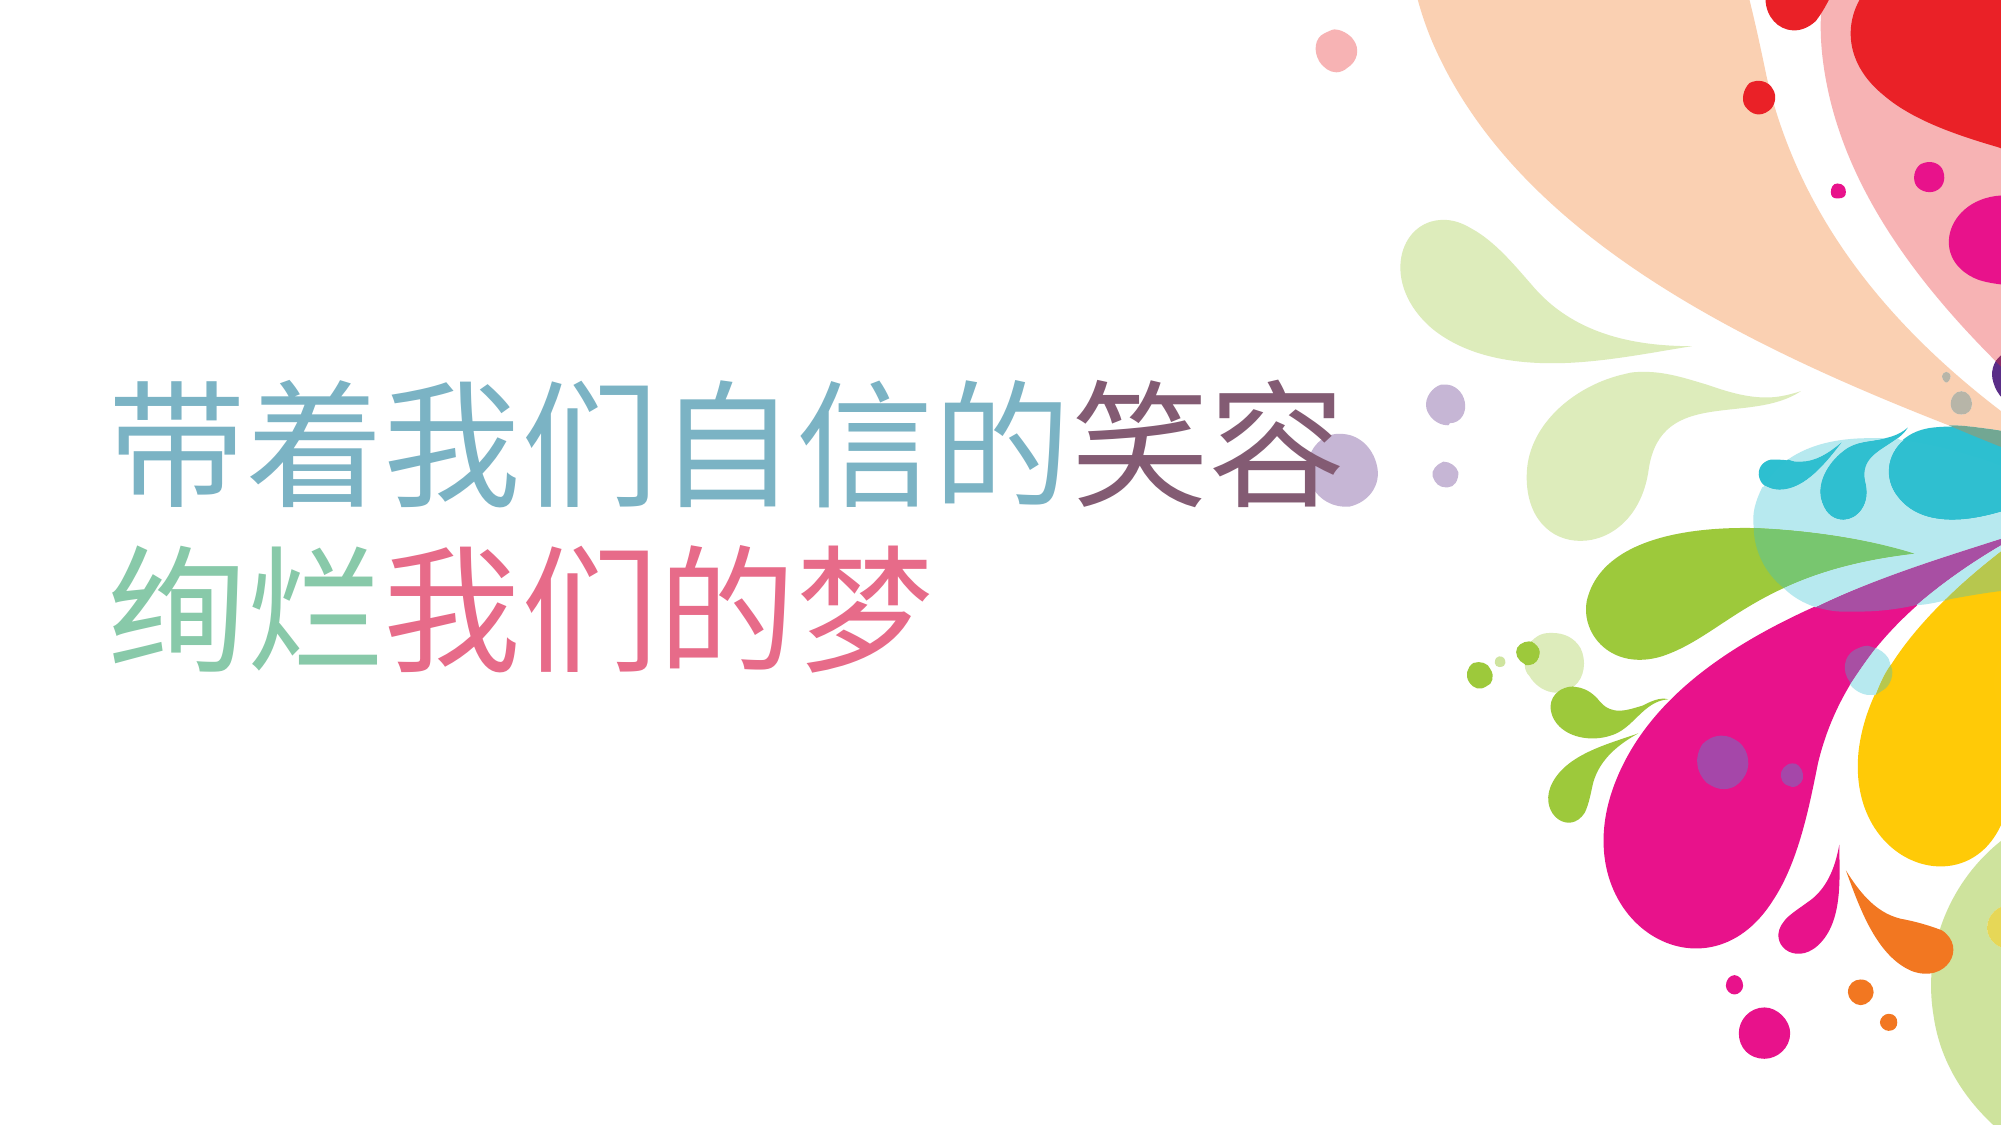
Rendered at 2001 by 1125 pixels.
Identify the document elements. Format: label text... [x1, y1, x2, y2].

picture [1306, 0, 2000, 1125]
text_box 带着我们自信的笑容 绚烂我们的梦 [94, 351, 1306, 696]
